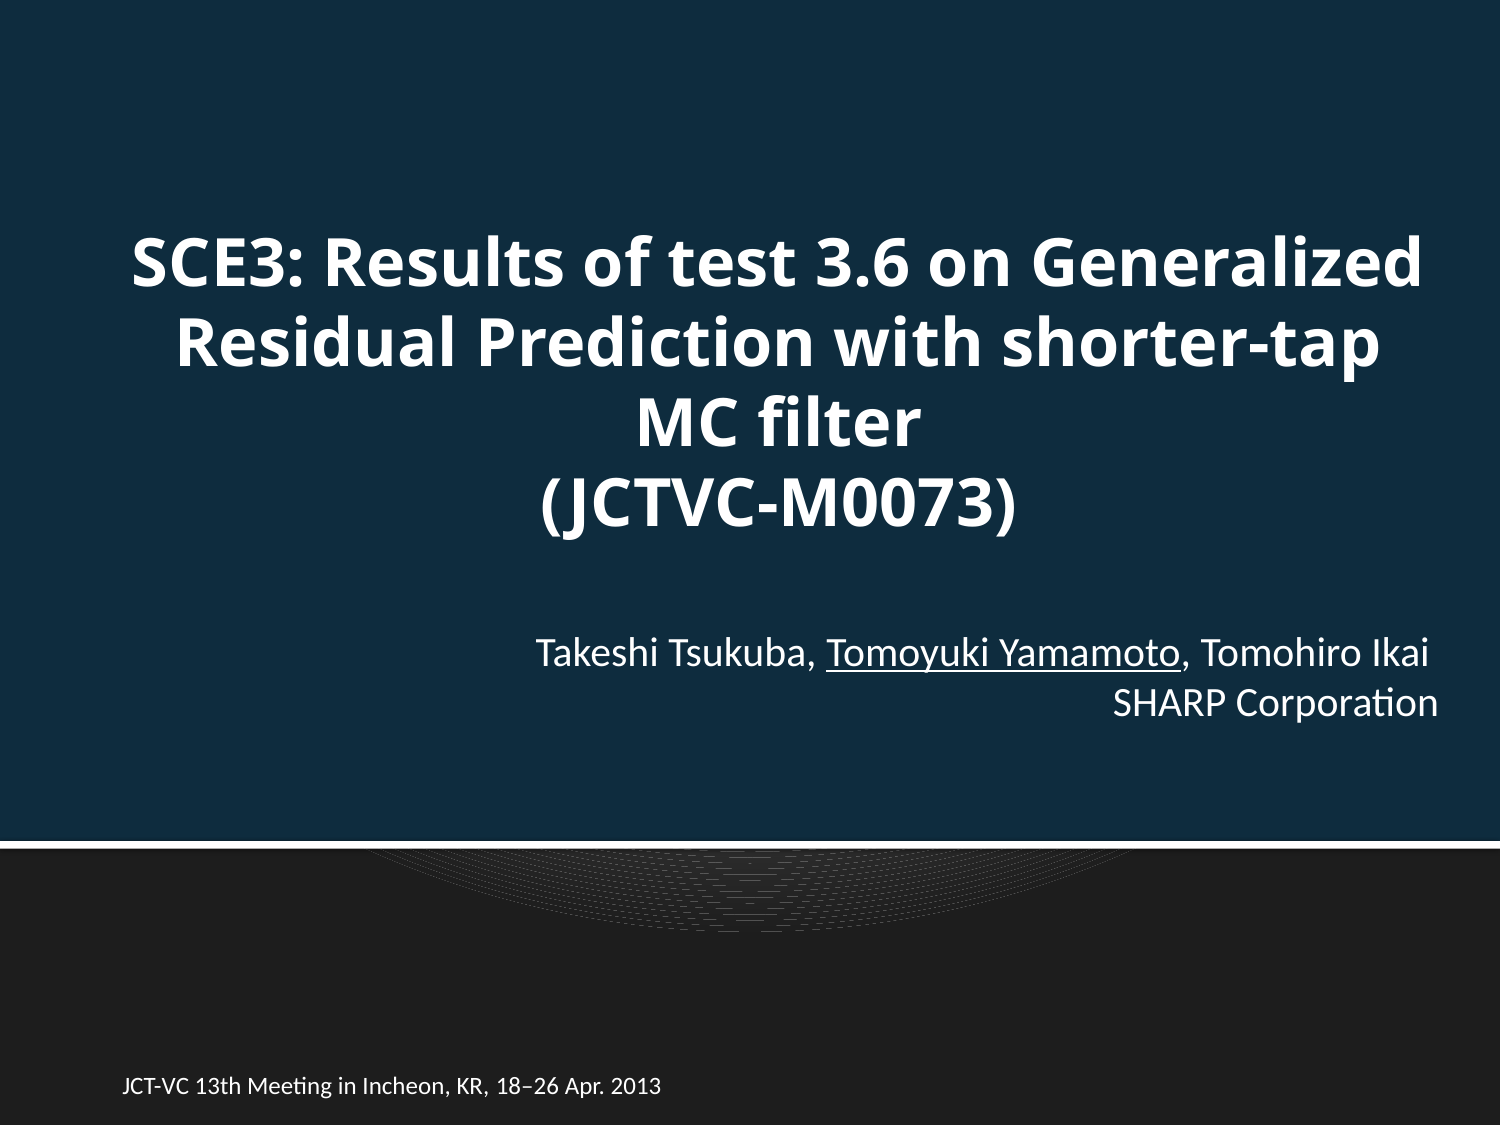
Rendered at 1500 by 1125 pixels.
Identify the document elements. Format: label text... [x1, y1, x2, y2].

subtitle Takeshi Tsukuba, Tomoyuki Yamamoto, Tomohiro Ikai SHARP Corporation [206, 550, 1448, 776]
title SCE3: Results of test 3.6 on Generalized Residual Prediction with shorter-tap MC filter (JCTVC-M0073) [112, 219, 1438, 419]
list JCT-VC 13th Meeting in Incheon, KR, 18–26 Apr. 2013 [93, 1054, 810, 1125]
